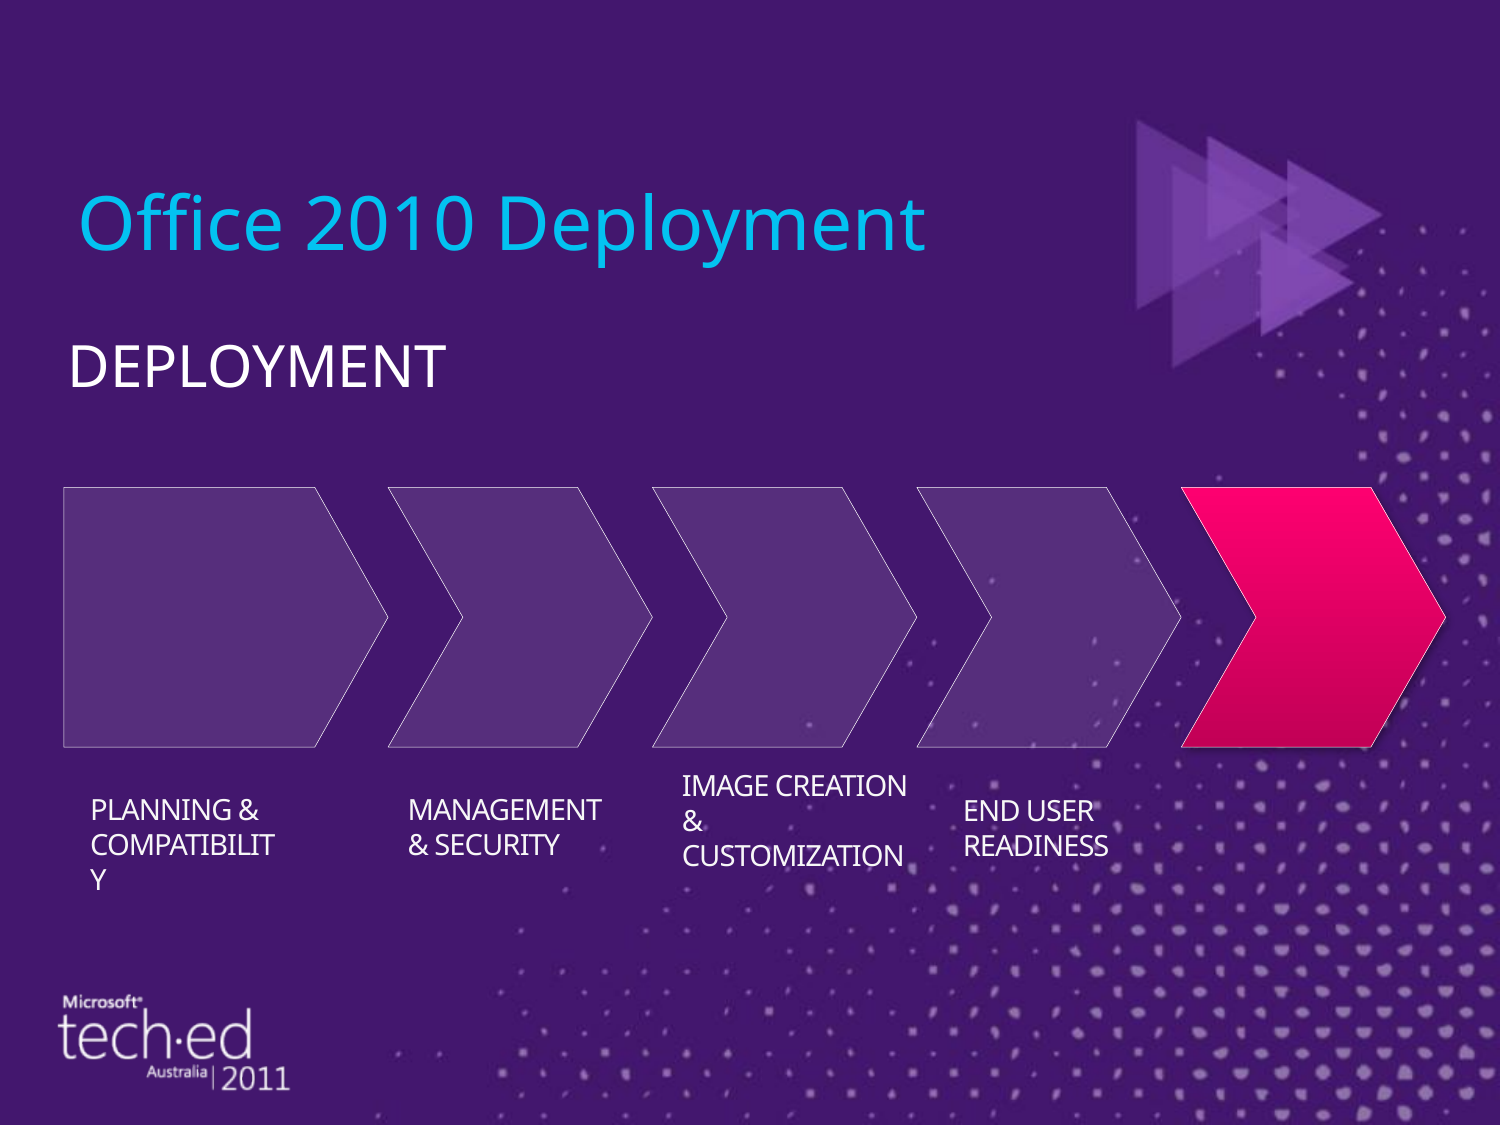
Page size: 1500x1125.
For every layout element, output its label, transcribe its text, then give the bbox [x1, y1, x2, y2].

title Office 2010 Deployment [62, 134, 1454, 307]
text_box IMAGE CREATION & CUSTOMIZATION [667, 760, 924, 880]
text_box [63, 487, 1446, 748]
text_box MANAGEMENT & SECURITY [392, 783, 620, 869]
picture [0, 0, 1500, 1125]
text_box END USER READINESS [948, 785, 1176, 871]
text_box PLANNING & COMPATIBILITY [75, 783, 300, 904]
text_box DEPLOYMENT [52, 321, 1270, 407]
